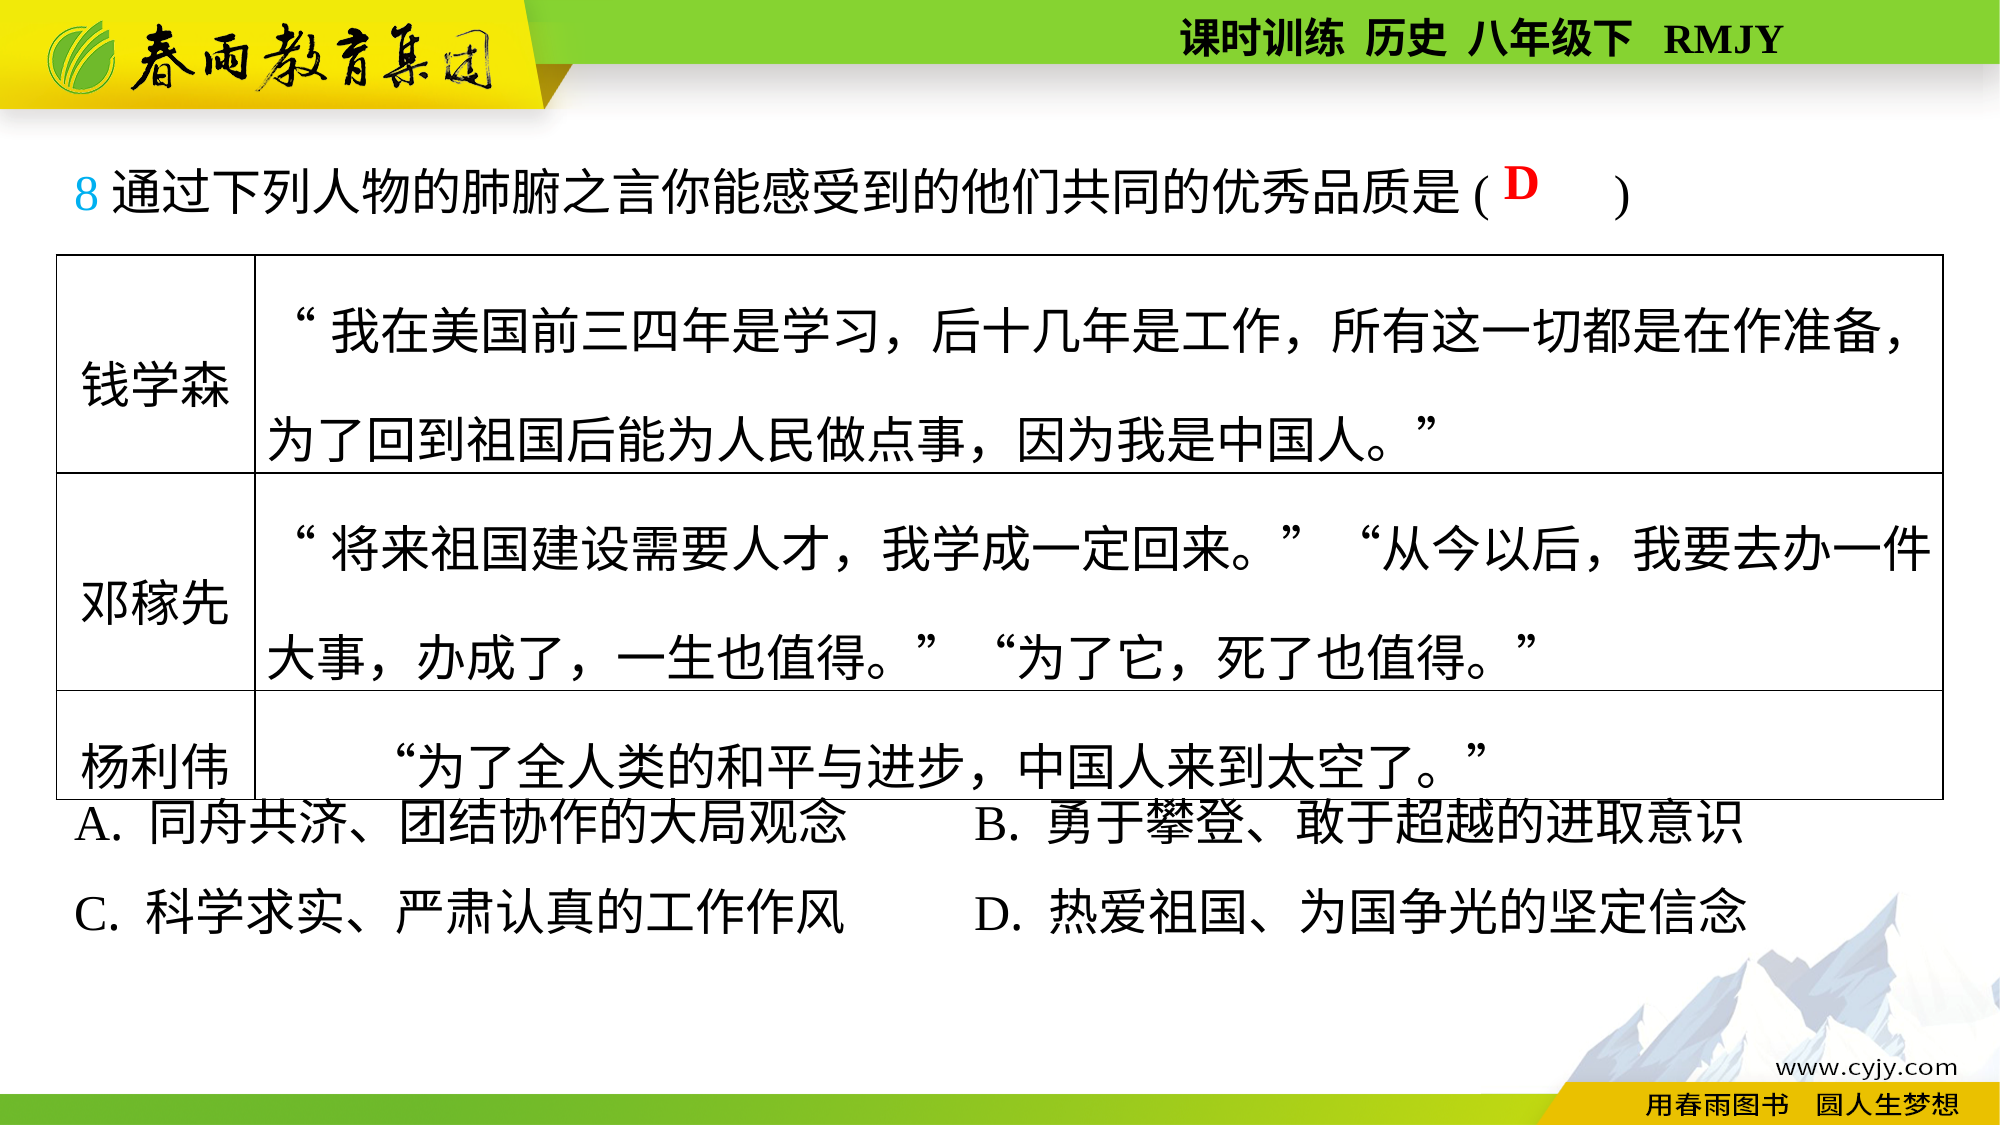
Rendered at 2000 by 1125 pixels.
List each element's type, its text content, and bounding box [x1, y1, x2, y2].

list 8通过下列人物的肺腑之言你能感受到的他们共同的优秀品质是( ) A. 同舟共济、团结协作的大局观念 B. 勇于攀登、敢于超越的进取意识 C. 科学求实、严肃认真的工作作风 D. 热爱祖国、为国争光的坚定信念 [59, 122, 1944, 254]
table_header 钱学森 [57, 256, 254, 472]
picture [0, 0, 2000, 1125]
table_cell “为了全人类的和平与进步，中国人来到太空了。” [256, 691, 1942, 799]
text_box D [1489, 142, 1555, 217]
table_cell “将来祖国建设需要人才，我学成一定回来。”“从今以后，我要去办一件大事，办成了，一生也值得。”“为了它，死了也值得。” [256, 474, 1942, 690]
table_header “我在美国前三四年是学习，后十几年是工作，所有这一切都是在作准备，为了回到祖国后能为人民做点事，因为我是中国人。” [256, 256, 1942, 472]
table_cell 杨利伟 [57, 691, 254, 799]
table_cell 邓稼先 [57, 474, 254, 690]
list 8通过下列人物的肺腑之言你能感受到的他们共同的优秀品质是( ) A. 同舟共济、团结协作的大局观念 B. 勇于攀登、敢于超越的进取意识 C. 科学求实、严肃认真的工作作风 D. 热爱祖国、为国争光的坚定信念 [59, 800, 1944, 956]
